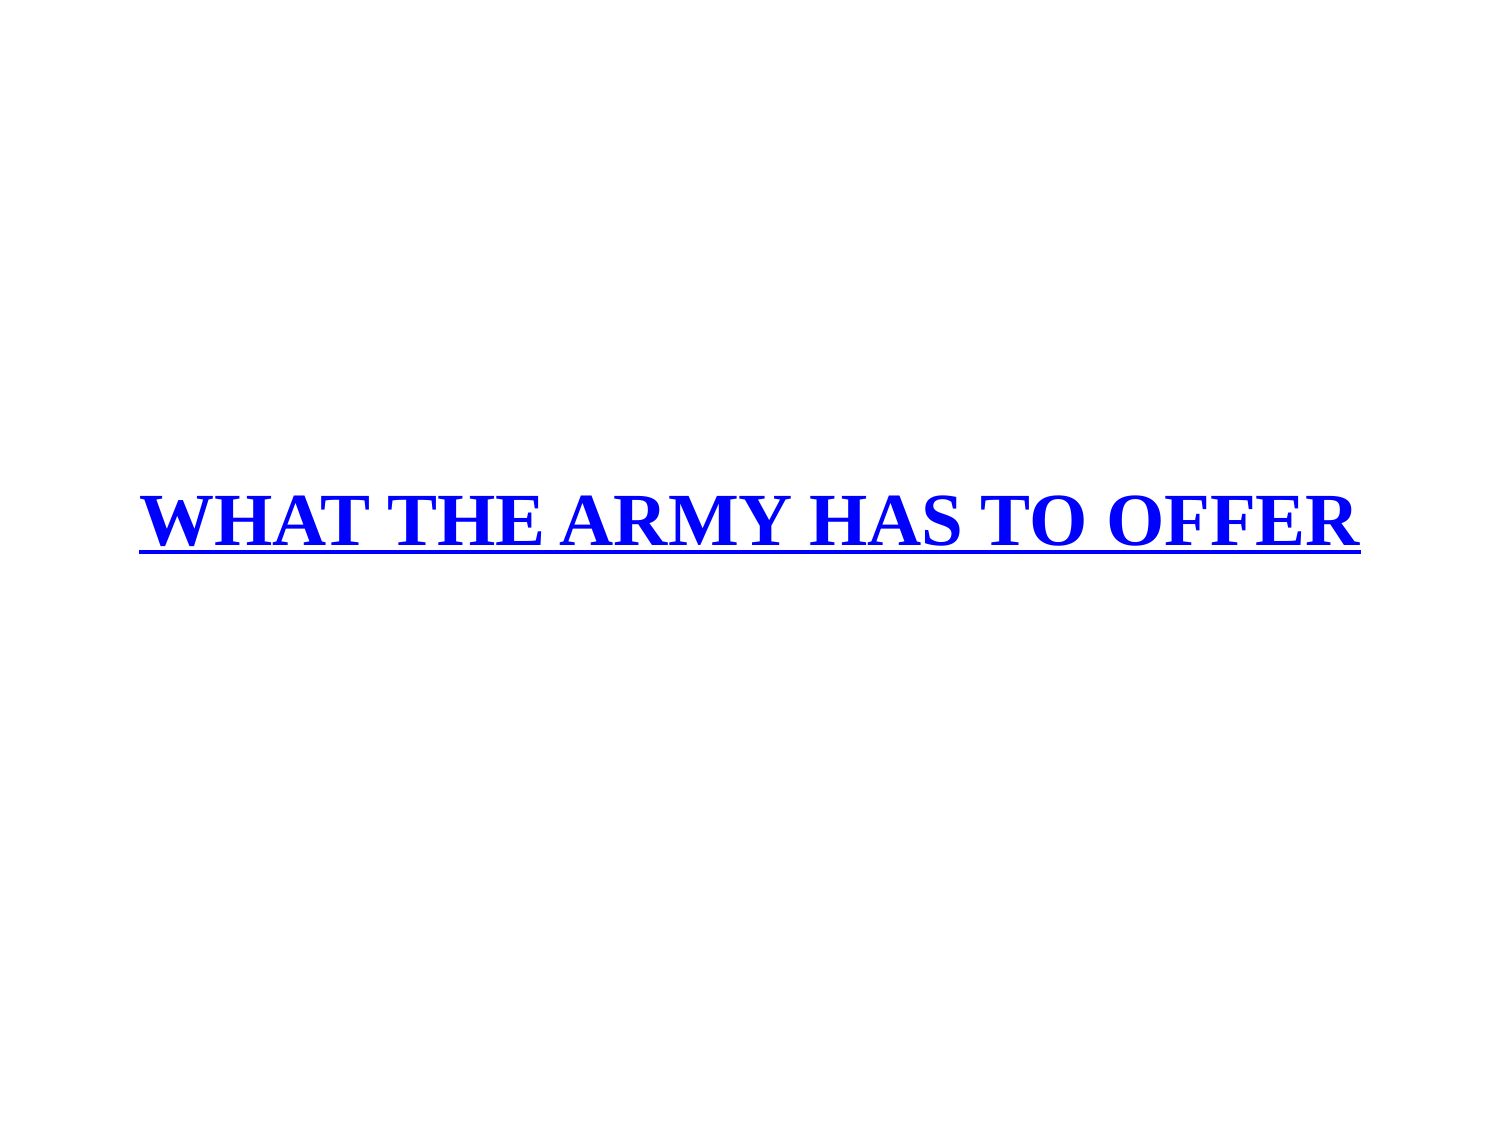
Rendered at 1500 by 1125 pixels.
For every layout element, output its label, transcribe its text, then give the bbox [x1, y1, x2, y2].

text_box WHAT THE ARMY HAS TO OFFER [124, 462, 1376, 568]
